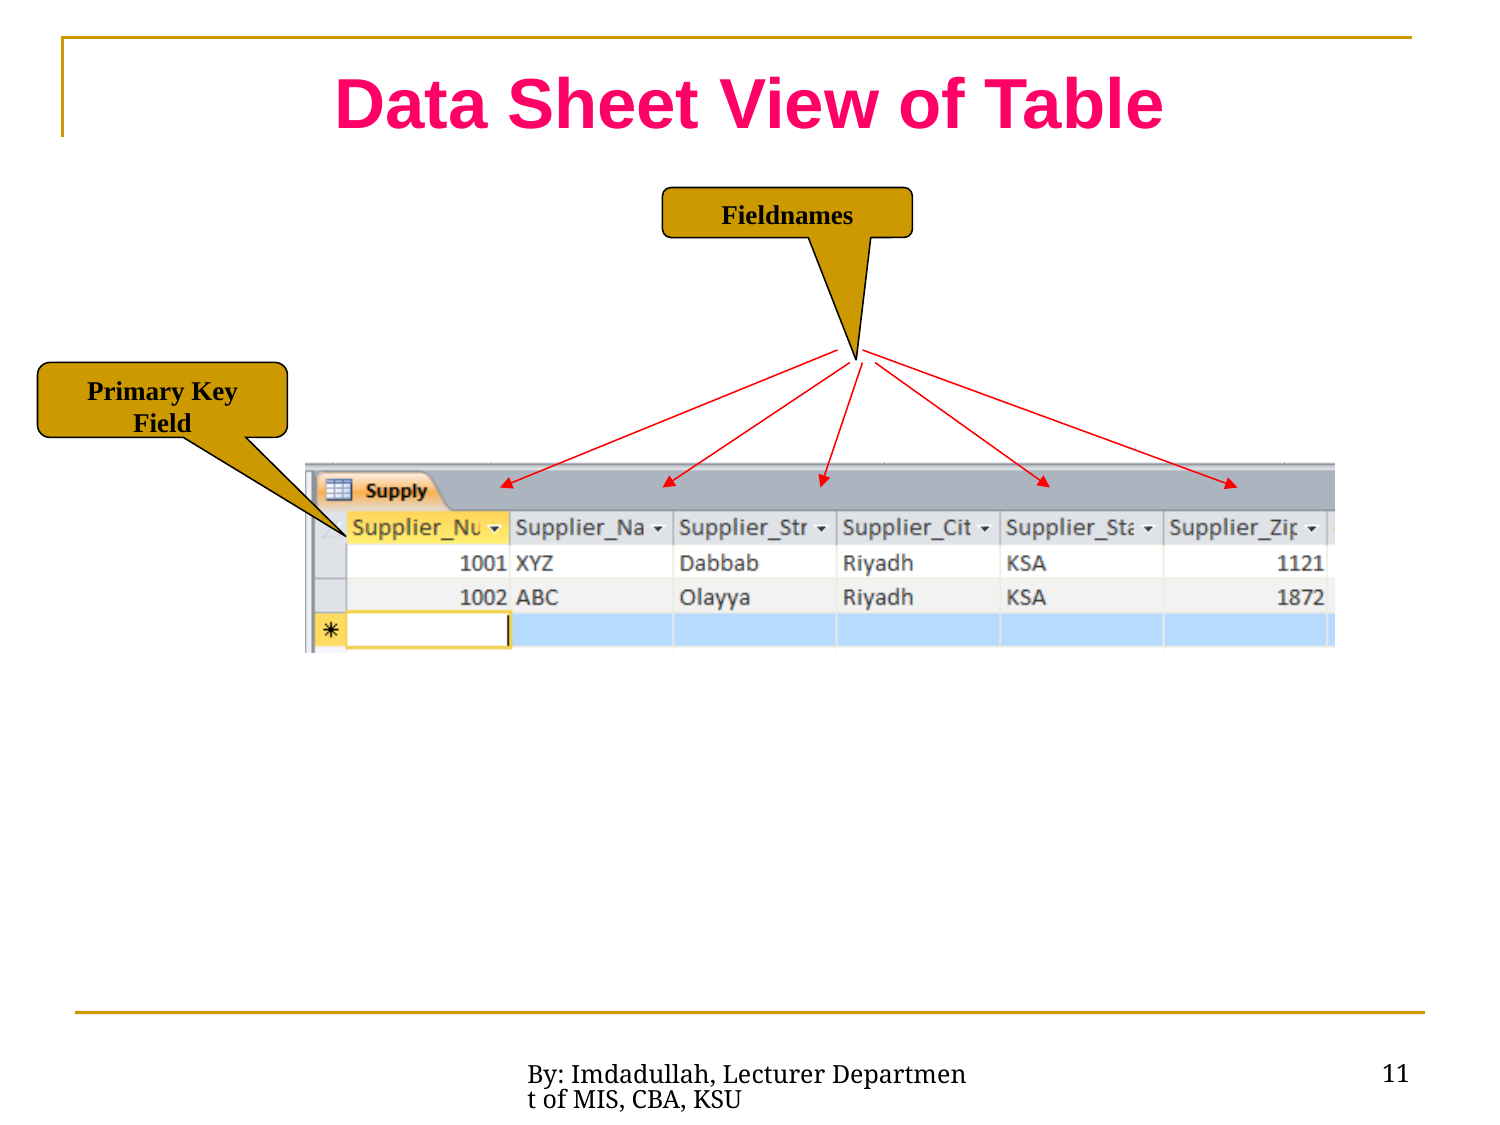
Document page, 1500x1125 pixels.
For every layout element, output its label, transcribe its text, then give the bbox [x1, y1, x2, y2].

picture [305, 462, 1336, 654]
text_box Primary Key Field [37, 362, 300, 509]
footer By: Imdadullah, Lecturer Department of MIS, CBA, KSU [512, 1025, 988, 1100]
text_box Fieldnames [662, 187, 913, 361]
title Data Sheet View of Table [75, 50, 1425, 163]
slide_number 11 [1074, 1024, 1425, 1100]
